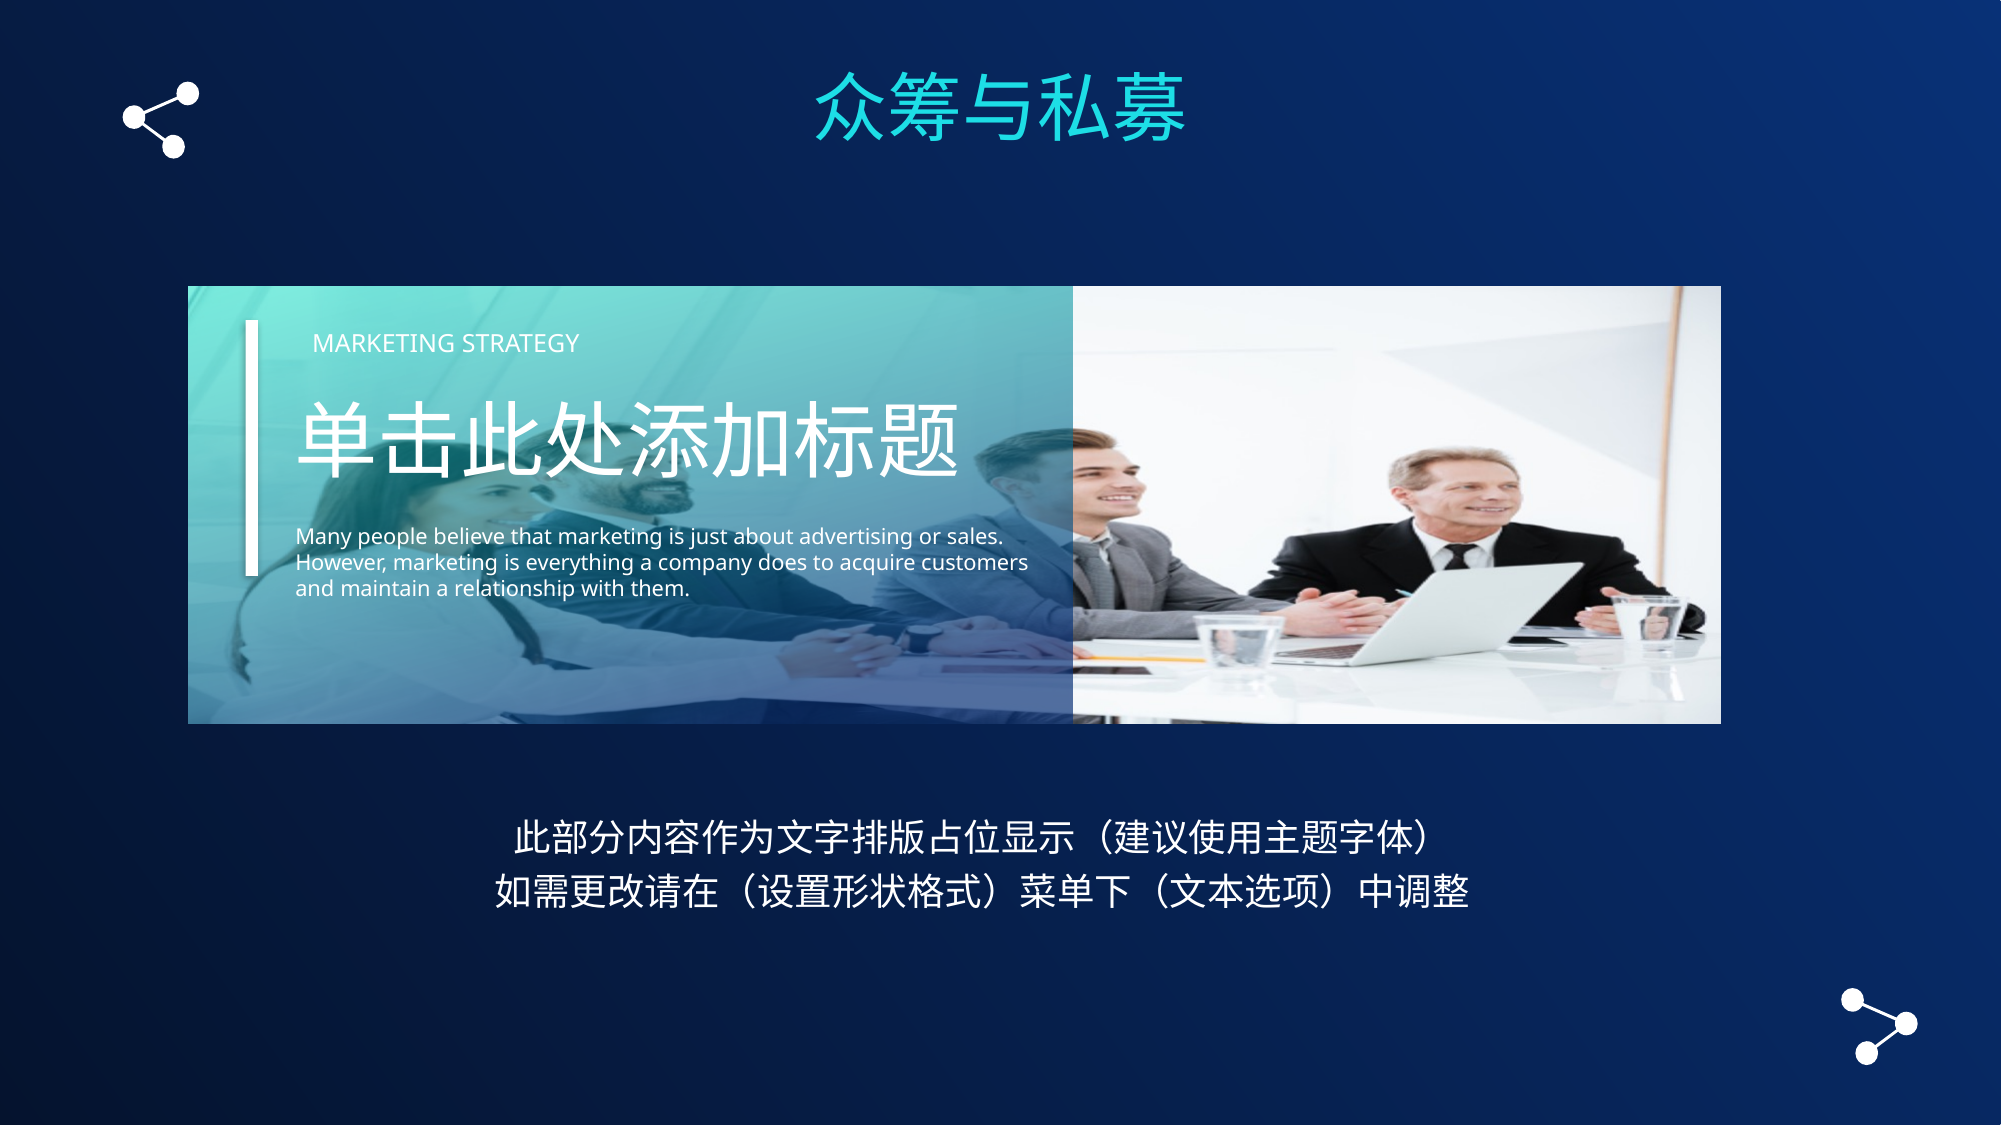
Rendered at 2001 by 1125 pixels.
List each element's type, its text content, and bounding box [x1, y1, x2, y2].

text_box 此部分内容作为文字排版占位显示（建议使用主题字体） 如需更改请在（设置形状格式）菜单下（文本选项）中调整 [477, 798, 1487, 921]
picture [187, 286, 1722, 725]
text_box 众筹与私募 [563, 52, 1438, 158]
text_box [120, 79, 202, 161]
text_box [1839, 985, 1920, 1068]
